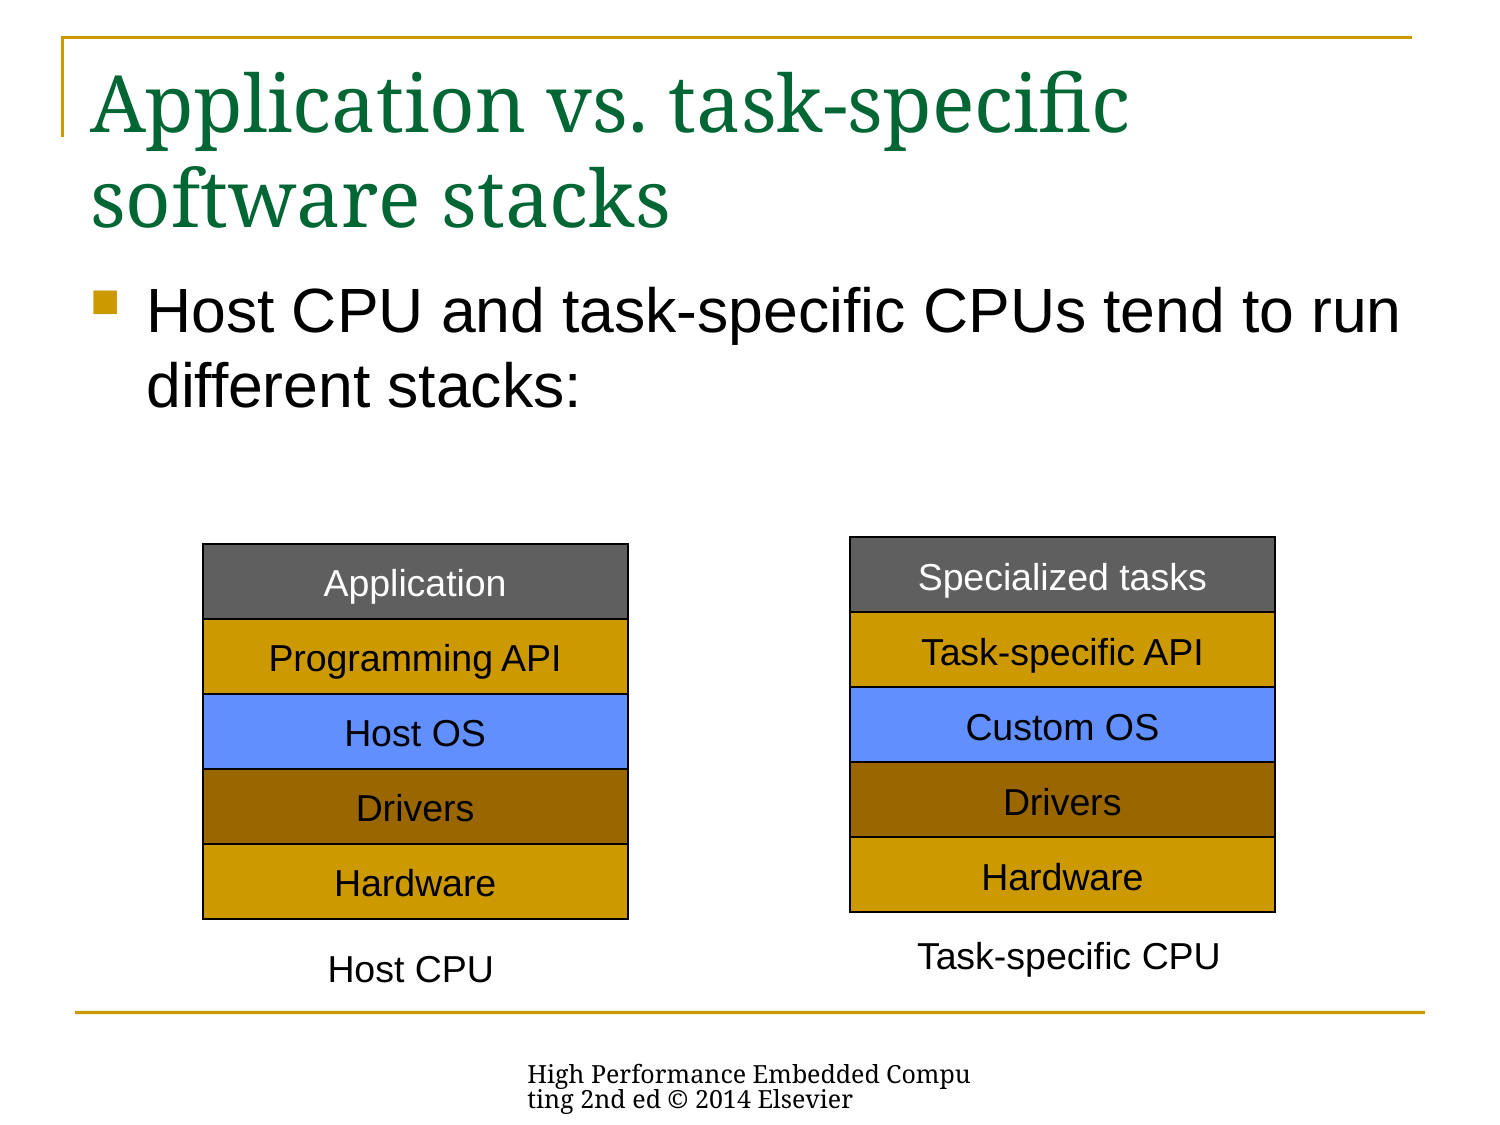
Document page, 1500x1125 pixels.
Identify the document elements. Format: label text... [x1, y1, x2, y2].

text_box Task-specific API [849, 613, 1275, 688]
footer High Performance Embedded Computing 2nd ed © 2014 Elsevier [512, 1025, 988, 1100]
text_box Task-specific CPU [902, 924, 1236, 985]
text_box Programming API [202, 619, 628, 694]
text_box Custom OS [849, 688, 1275, 763]
text_box Drivers [202, 769, 628, 844]
text_box Specialized tasks [849, 537, 1275, 613]
list Host CPU and task-specific CPUs tend to run different stacks: [75, 262, 1425, 467]
text_box Host CPU [312, 937, 509, 998]
text_box Application [202, 543, 628, 619]
title Application vs. task-specific software stacks [75, 45, 1425, 233]
text_box Hardware [202, 844, 628, 919]
text_box Host OS [202, 694, 628, 769]
text_box Hardware [849, 838, 1275, 913]
text_box Drivers [849, 763, 1275, 838]
